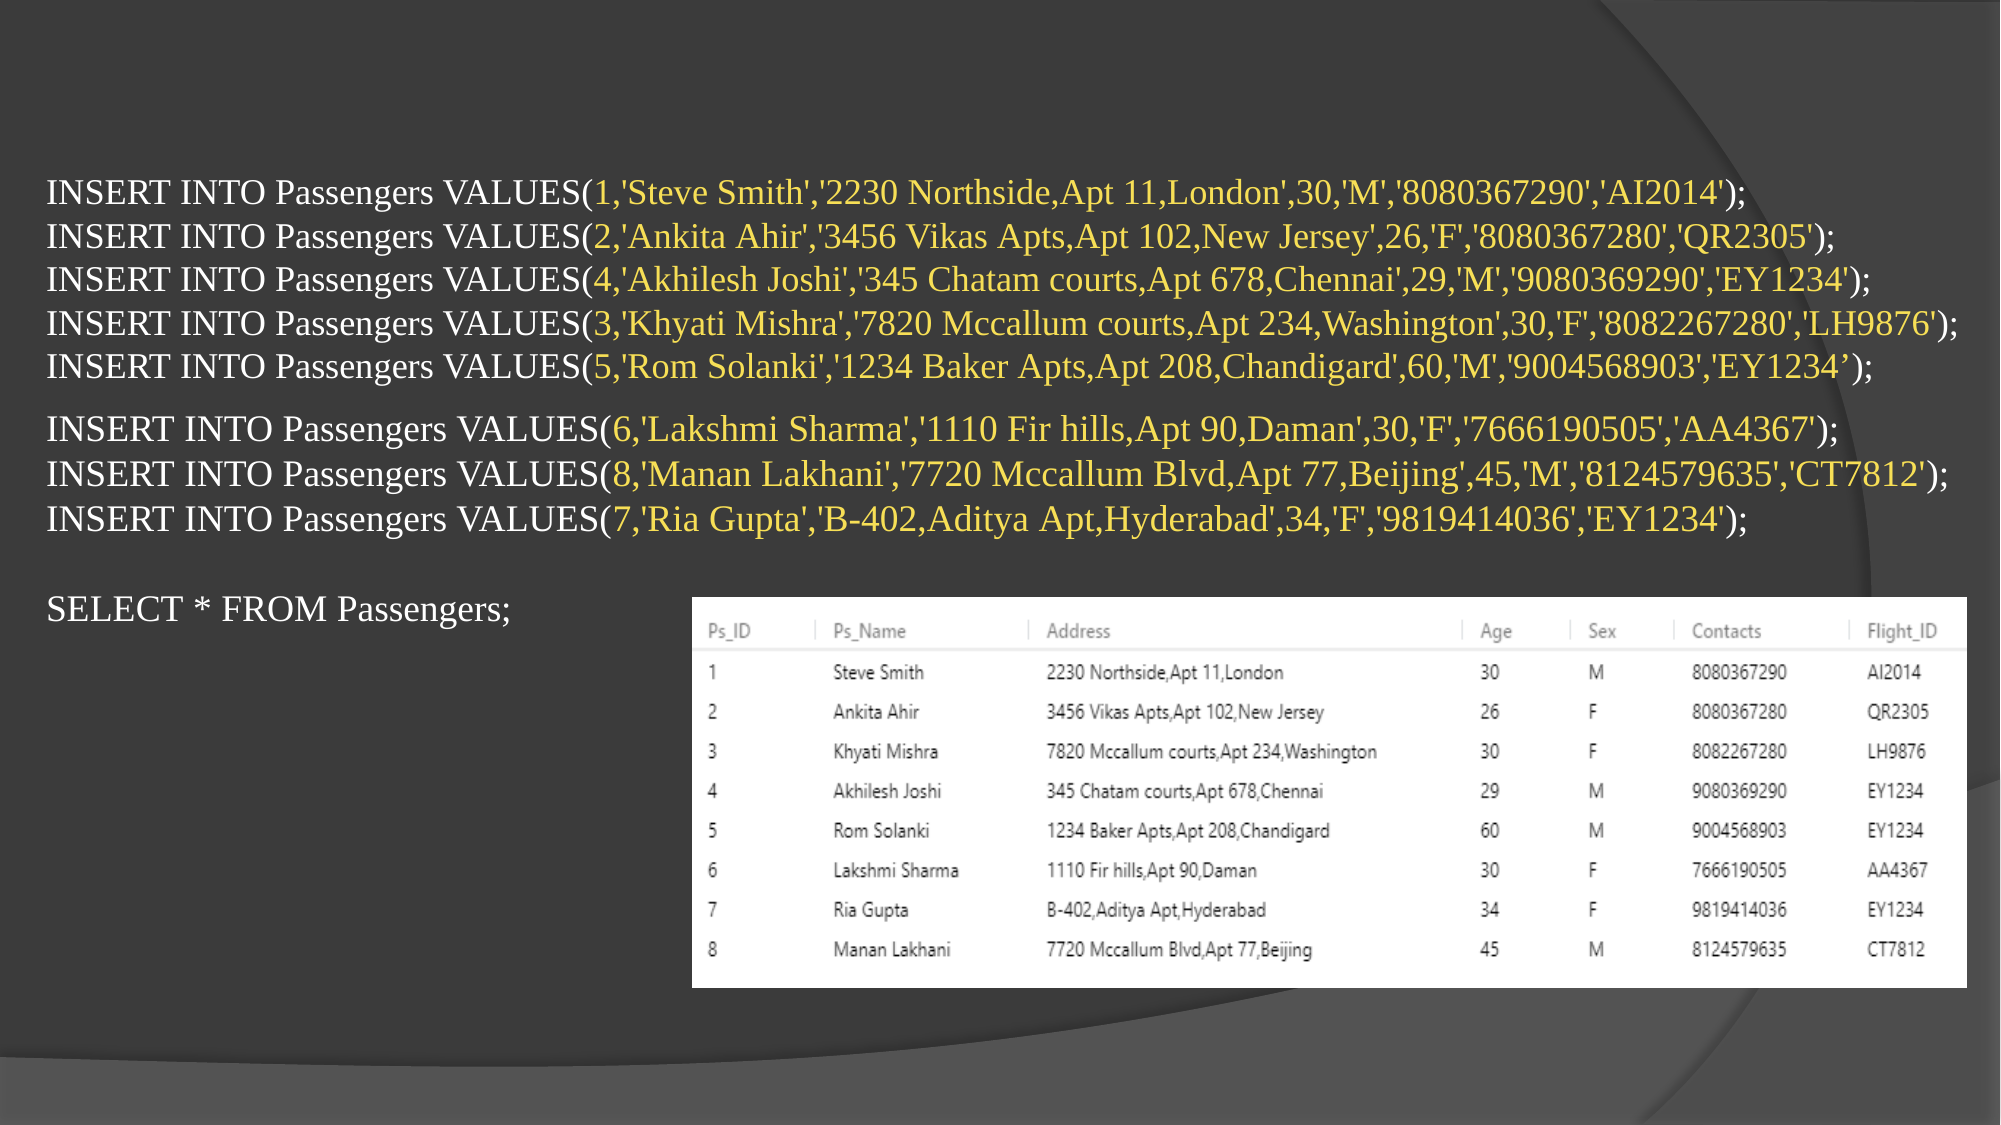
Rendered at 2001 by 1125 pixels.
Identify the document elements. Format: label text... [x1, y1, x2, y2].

list INSERT INTO Passengers VALUES(1,'Steve Smith','2230 Northside,Apt 11,London',30,'M','8080367290','AI2014'); INSERT INTO Passengers VALUES(2,'Ankita Ahir','3456 Vikas Apts,Apt 102,New Jersey',26,'F','8080367280','QR2305'); INSERT INTO Passengers VALUES(4,'Akhilesh Joshi','345 Chatam courts,Apt 678,Chennai',29,'M','9080369290','EY1234'); INSERT INTO Passengers VALUES(3,'Khyati Mishra','7820 Mccallum courts,Apt 234,Washington',30,'F','8082267280','LH9876'); INSERT INTO Passengers VALUES(5,'Rom Solanki','1234 Baker Apts,Apt 208,Chandigard',60,'M','9004568903','EY1234’); [31, 160, 1979, 397]
text_box INSERT INTO Passengers VALUES(6,'Lakshmi Sharma','1110 Fir hills,Apt 90,Daman',30,'F','7666190505','AA4367'); INSERT INTO Passengers VALUES(8,'Manan Lakhani','7720 Mccallum Blvd,Apt 77,Beijing',45,'M','8124579635','CT7812'); INSERT INTO Passengers VALUES(7,'Ria Gupta','B-402,Aditya Apt,Hyderabad',34,'F','9819414036','EY1234'); SELECT * FROM Passengers; [31, 397, 1983, 637]
picture [692, 597, 1967, 988]
